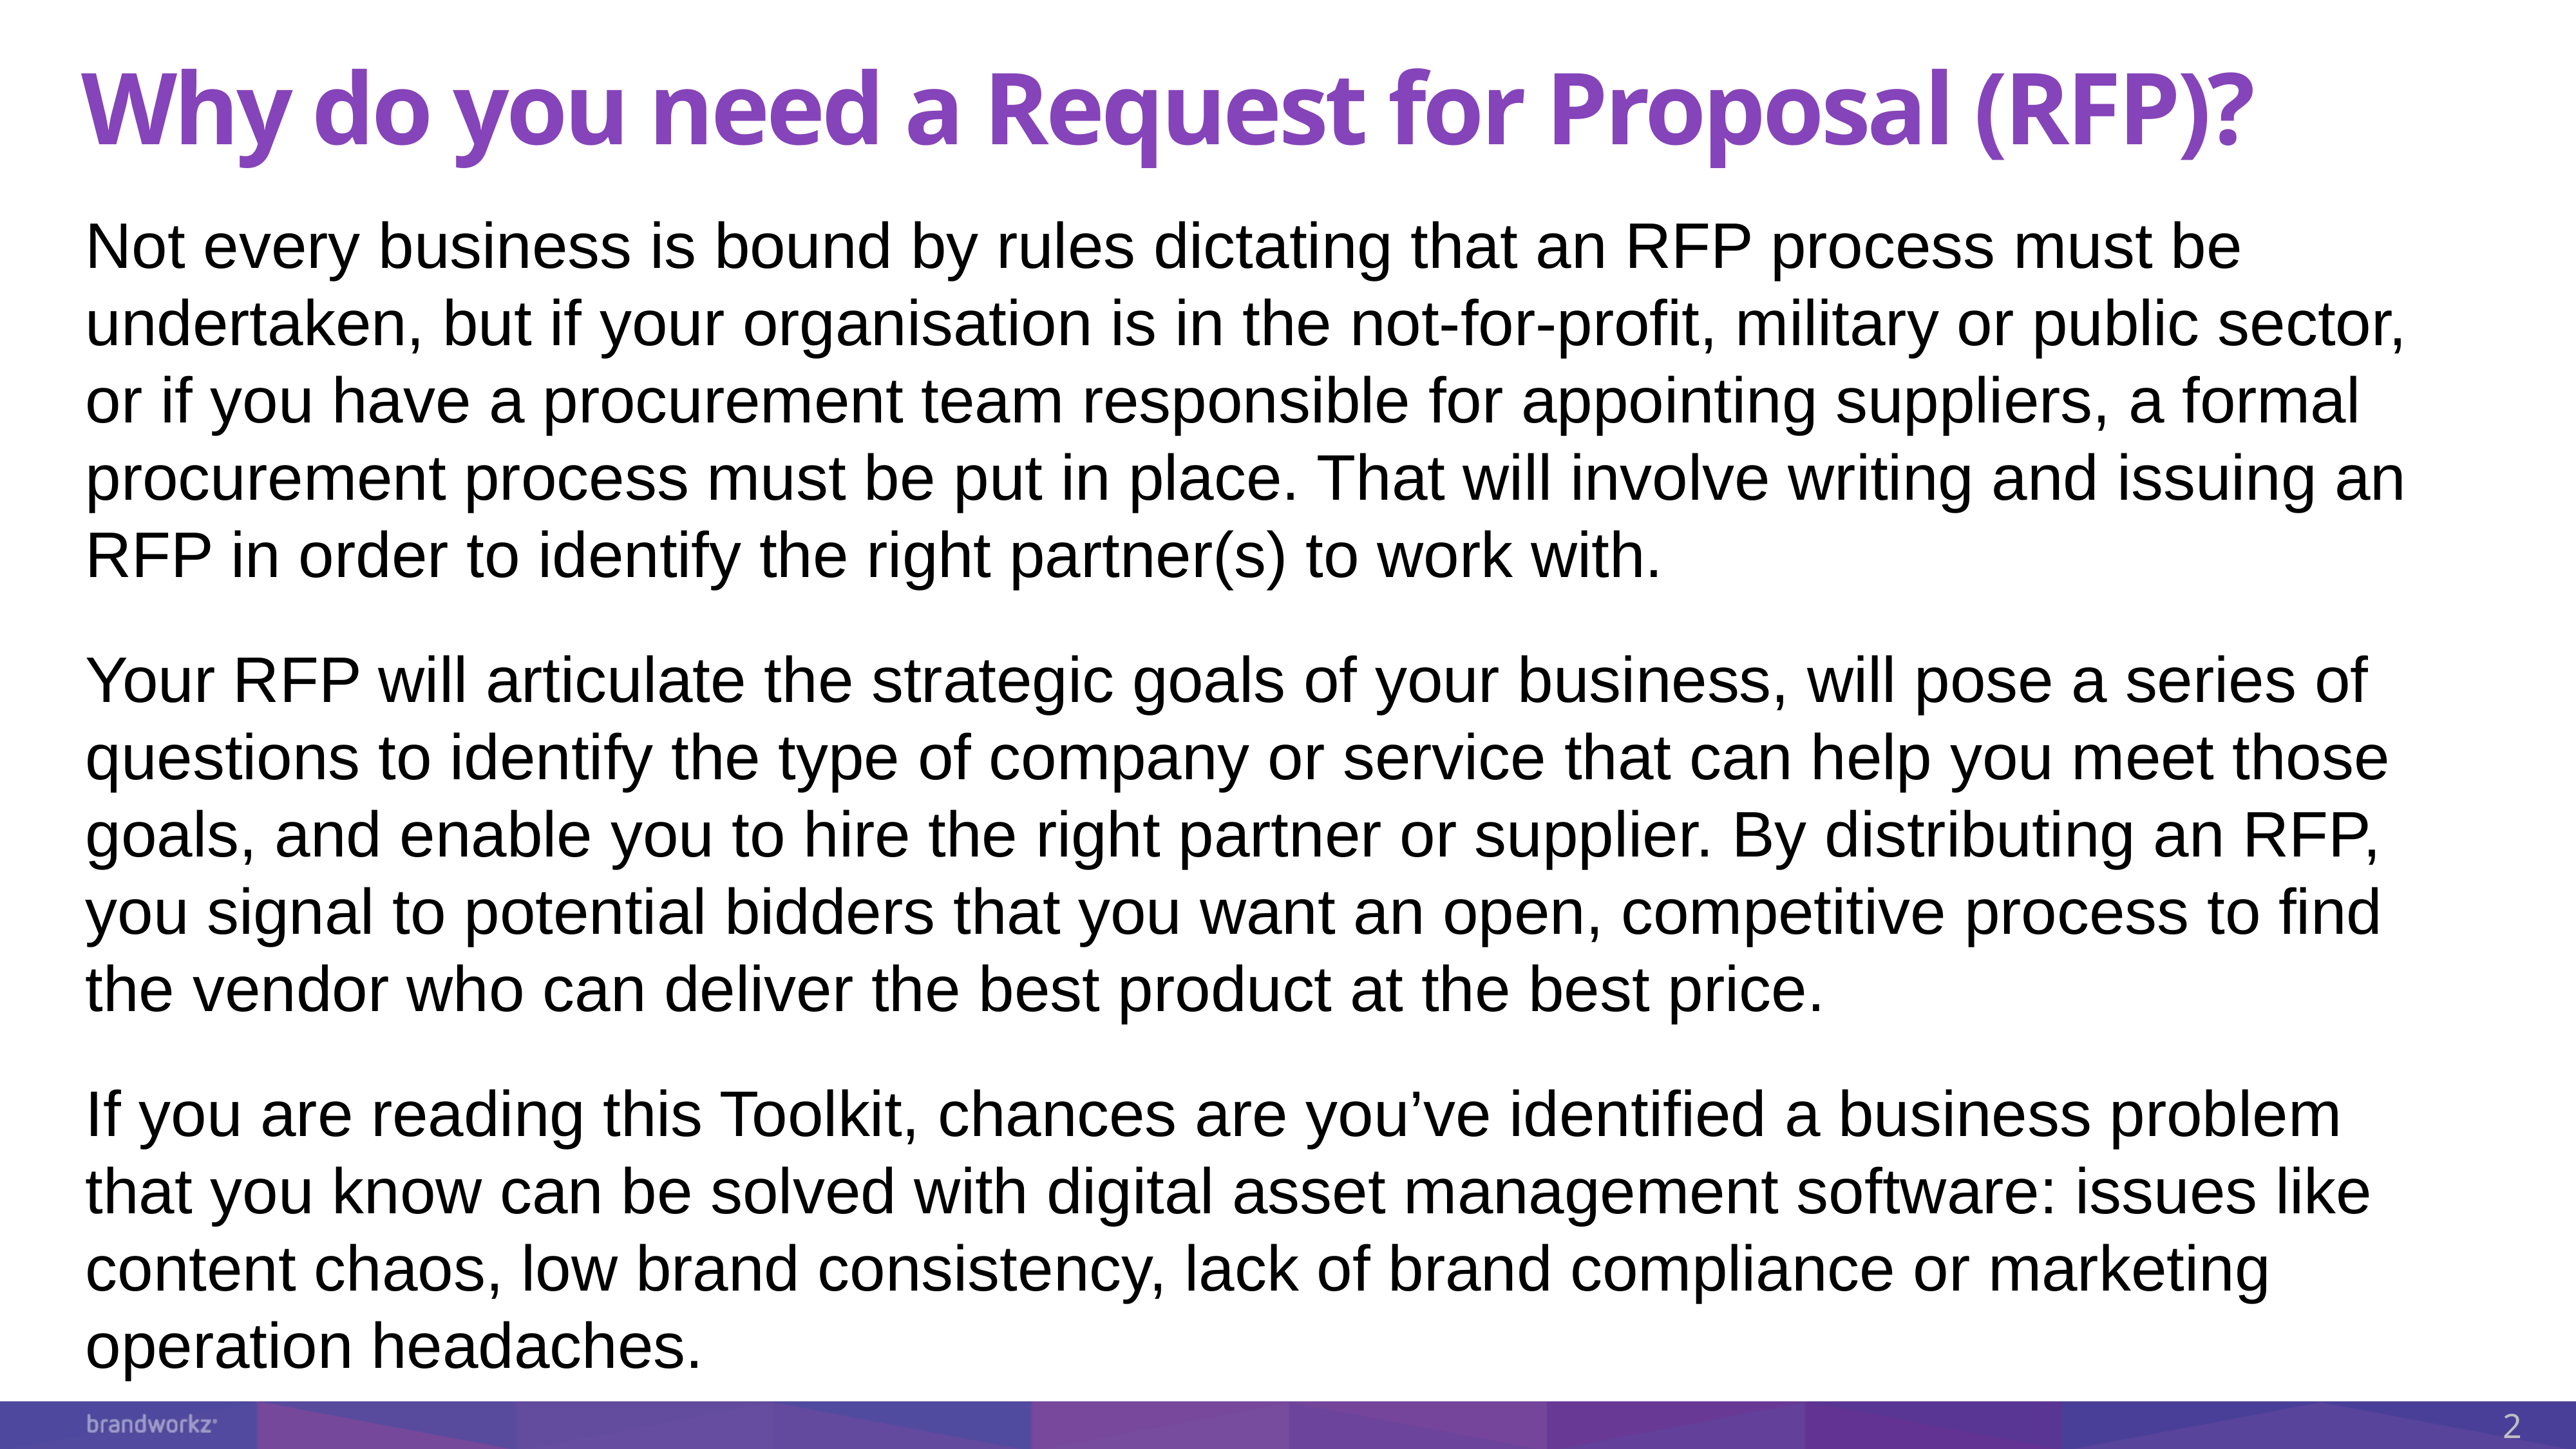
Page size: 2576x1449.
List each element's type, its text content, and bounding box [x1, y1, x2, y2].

list Not every business is bound by rules dictating that an RFP process must be undertaken, but if your organisation is in the not-for-profit, military or public sector, or if you have a procurement team responsible for appointing suppliers, a formal procurement process must be put in place. That will involve writing and issuing an RFP in order to identify the right partner(s) to work with. Your RFP will articulate the strategic goals of your business, will pose a series of questions to identify the type of company or service that can help you meet those goals, and enable you to hire the right partner or supplier. By distributing an RFP, you signal to potential bidders that you want an open, competitive process to find the vendor who can deliver the best product at the best price. If you are reading this Toolkit, chances are you’ve identified a business problem that you know can be solved with digital asset management software: issues like content chaos, low brand consistency, lack of brand compliance or marketing operation headaches. [85, 204, 2461, 1384]
title Why do you need a Request for Proposal (RFP)? [81, 45, 2496, 166]
picture [0, 1401, 2576, 1449]
